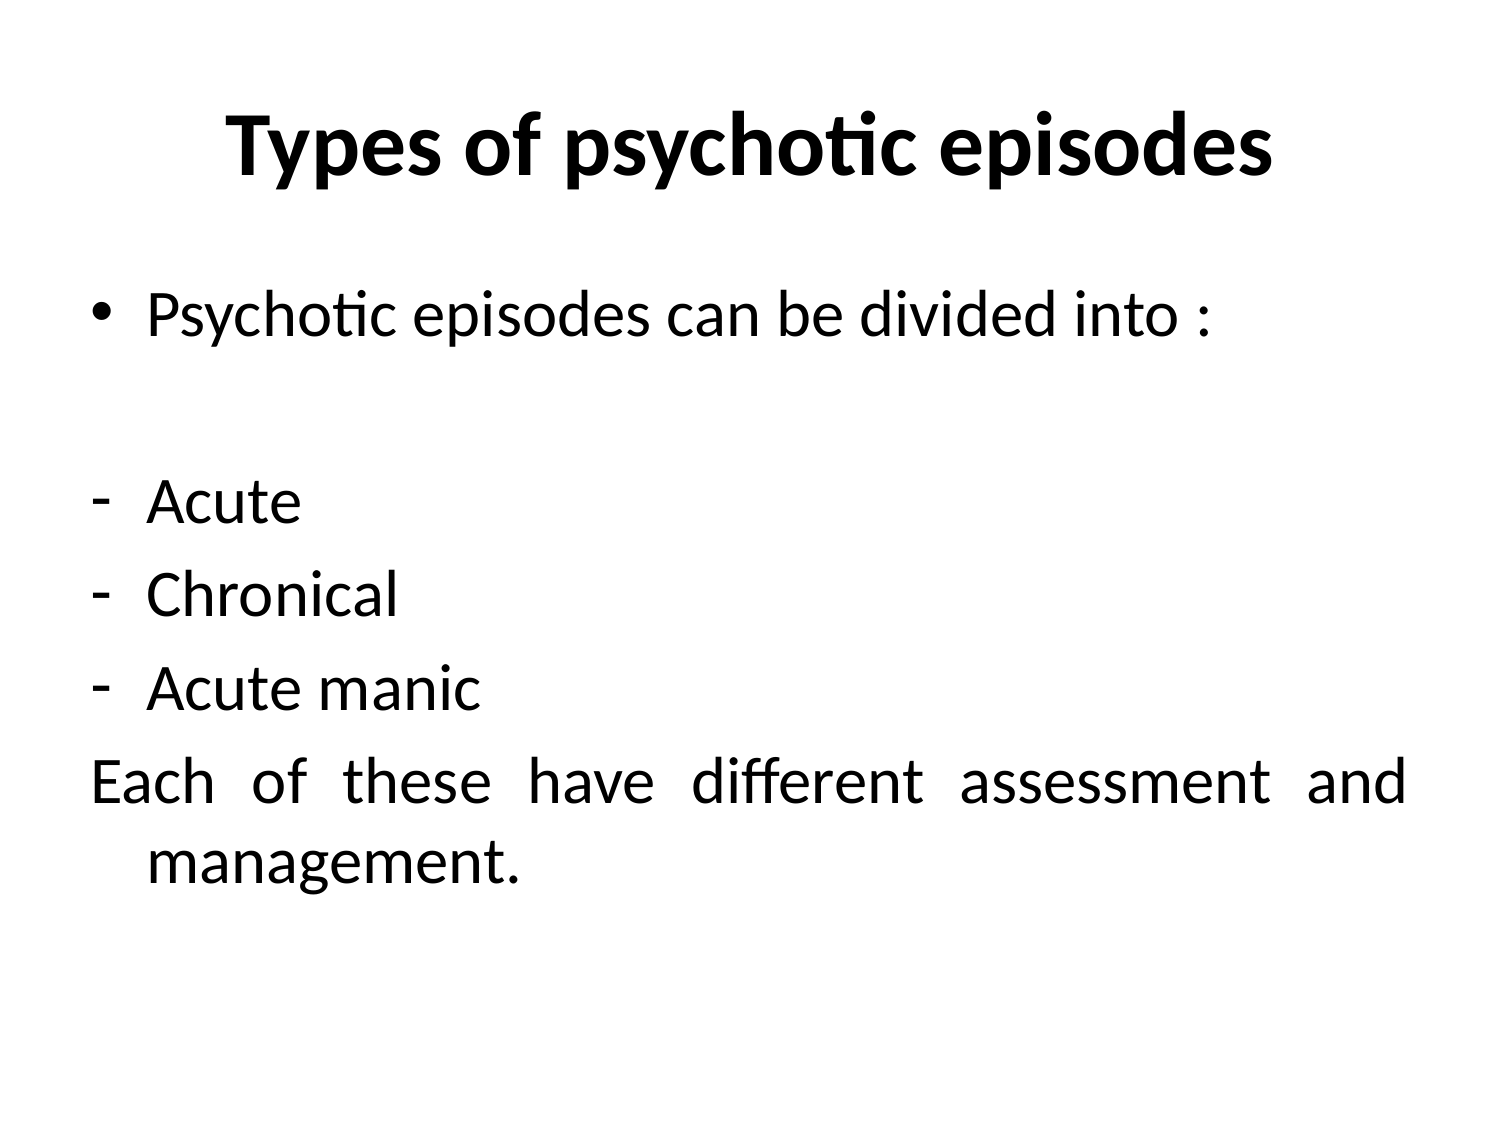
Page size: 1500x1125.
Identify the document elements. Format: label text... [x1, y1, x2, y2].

list Psychotic episodes can be divided into : Acute Chronical Acute manic Each of these have different assessment and management. [75, 262, 1425, 1005]
title Types of psychotic episodes [75, 45, 1425, 233]
